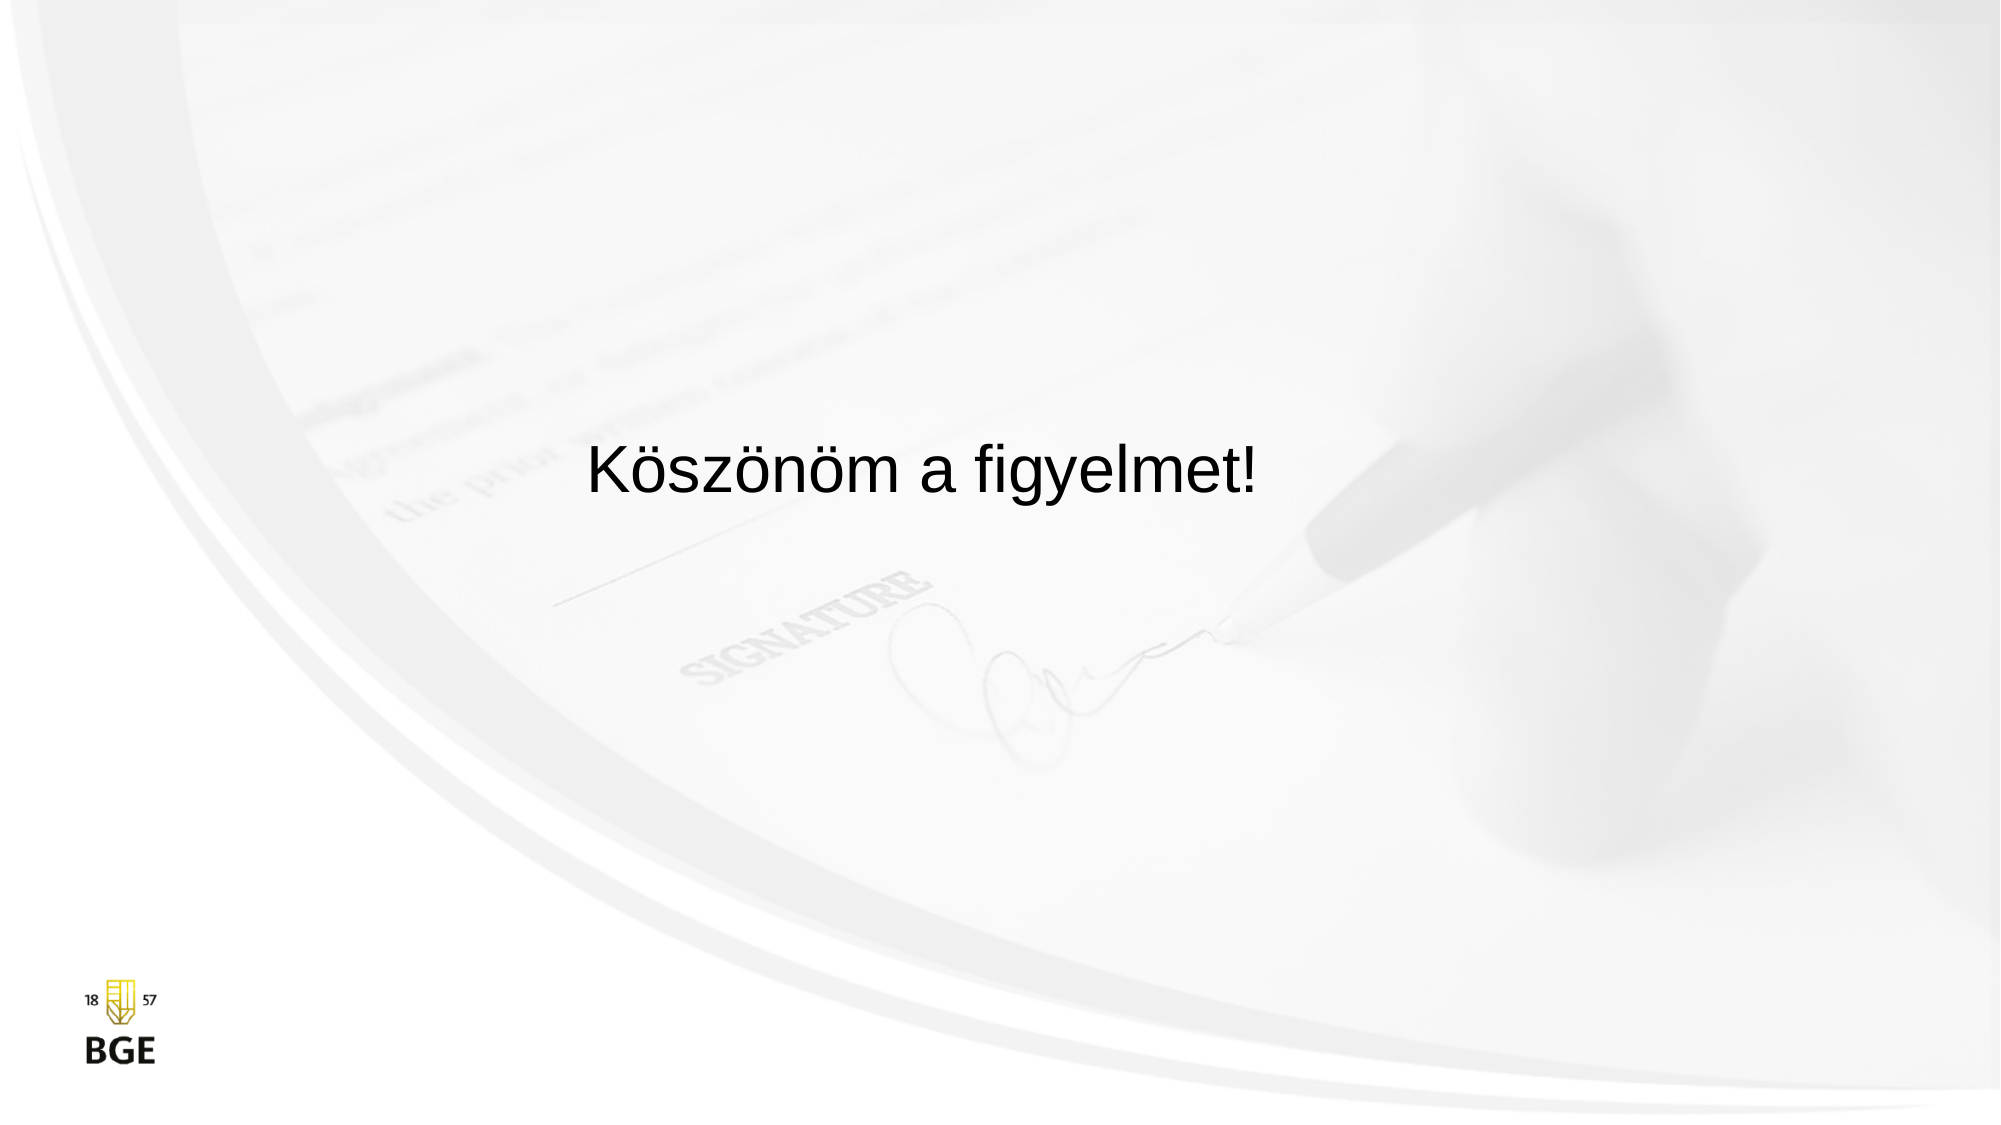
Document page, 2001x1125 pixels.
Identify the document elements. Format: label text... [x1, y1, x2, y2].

picture [0, 0, 2001, 1125]
text_box Köszönöm a figyelmet! [571, 418, 1276, 513]
